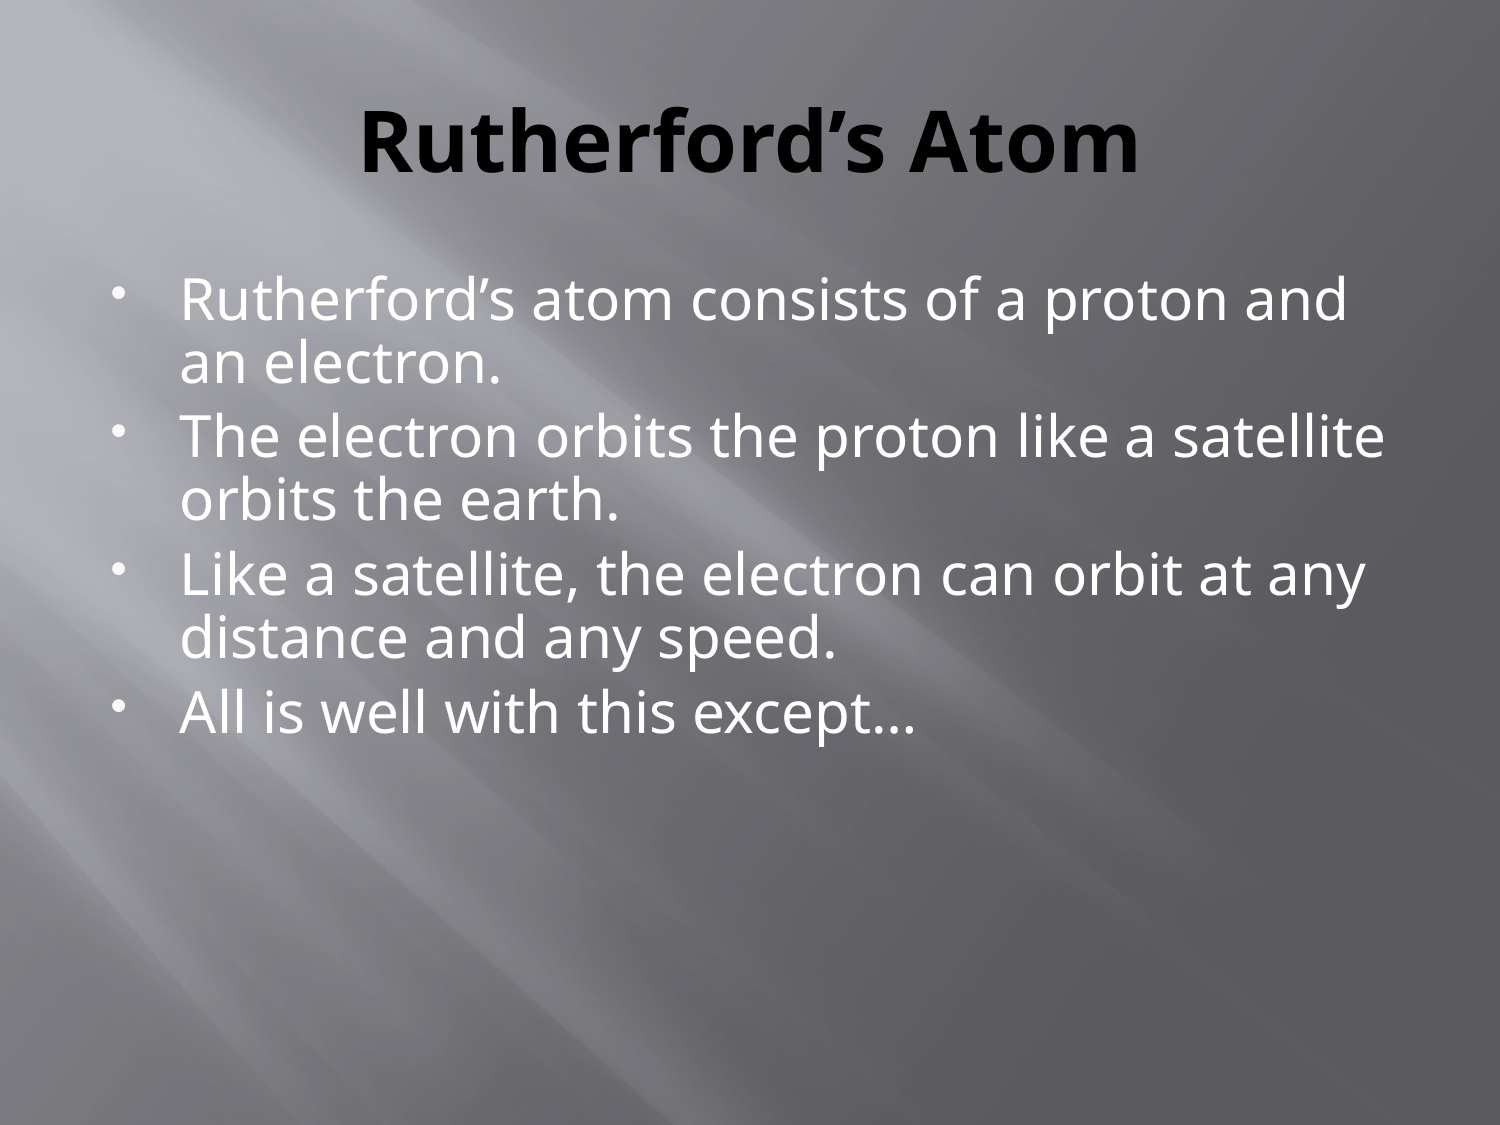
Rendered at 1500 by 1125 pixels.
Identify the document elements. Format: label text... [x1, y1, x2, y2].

list Rutherford’s atom consists of a proton and an electron. The electron orbits the proton like a satellite orbits the earth. Like a satellite, the electron can orbit at any distance and any speed. All is well with this except… [74, 262, 1426, 1036]
title Rutherford’s Atom [75, 45, 1425, 233]
